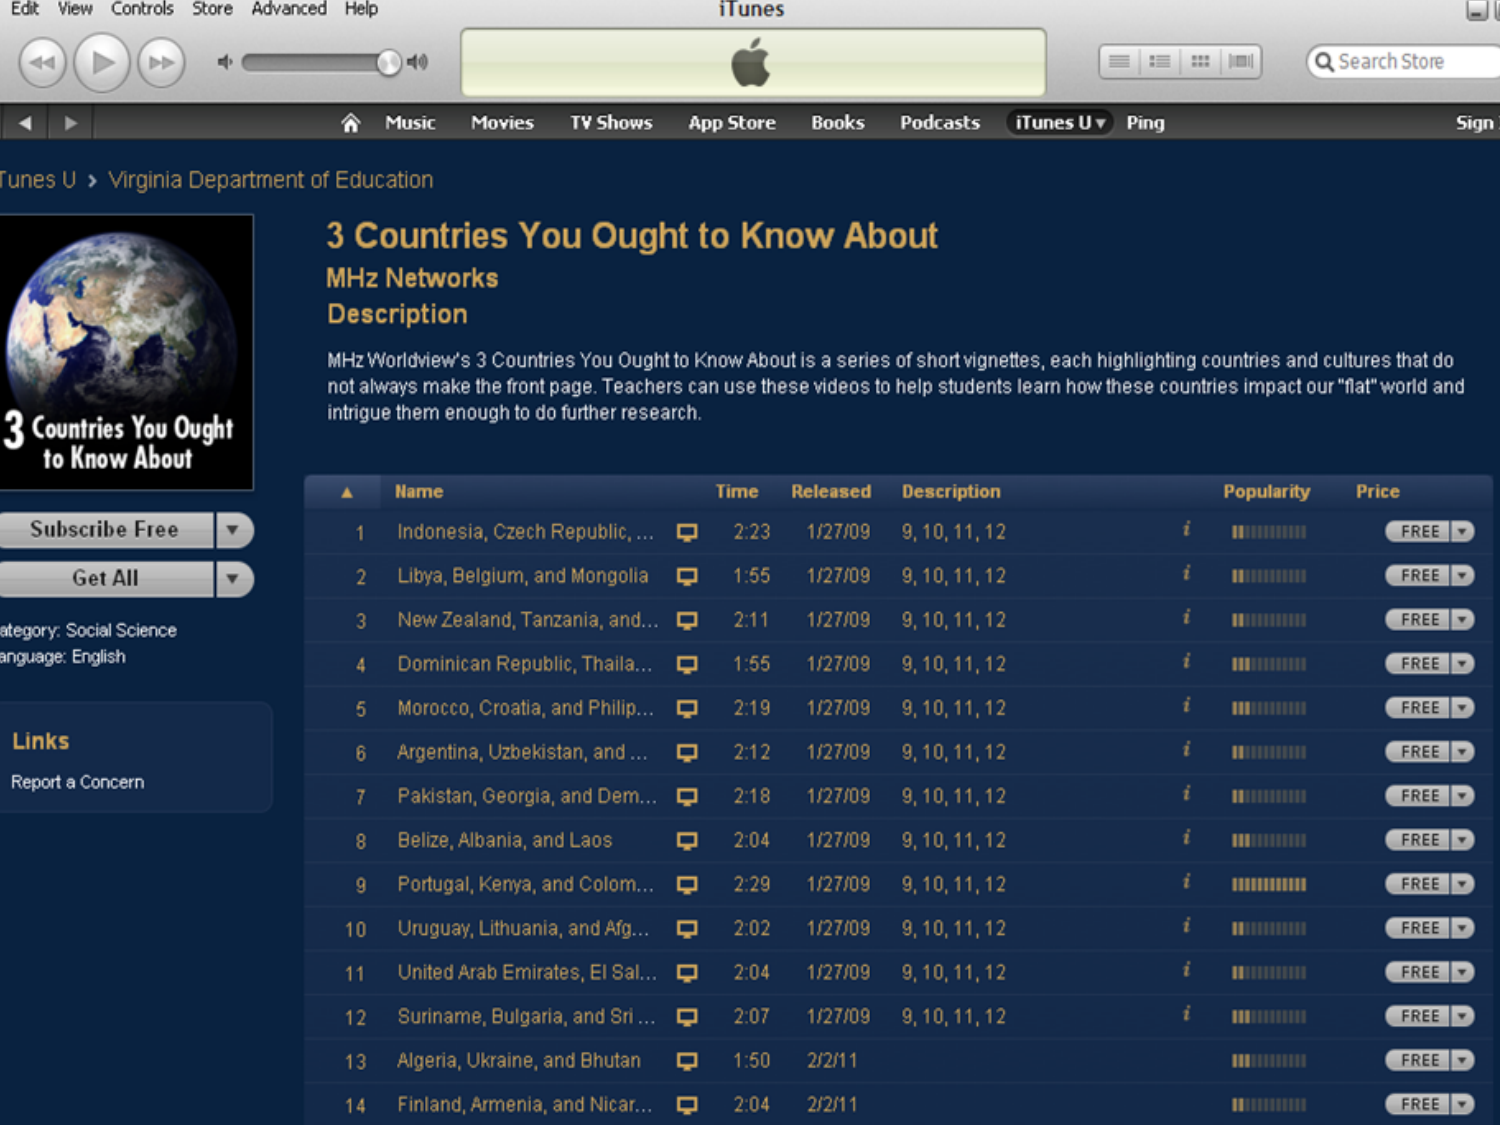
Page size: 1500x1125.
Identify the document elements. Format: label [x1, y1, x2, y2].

list [0, 0, 1500, 1125]
